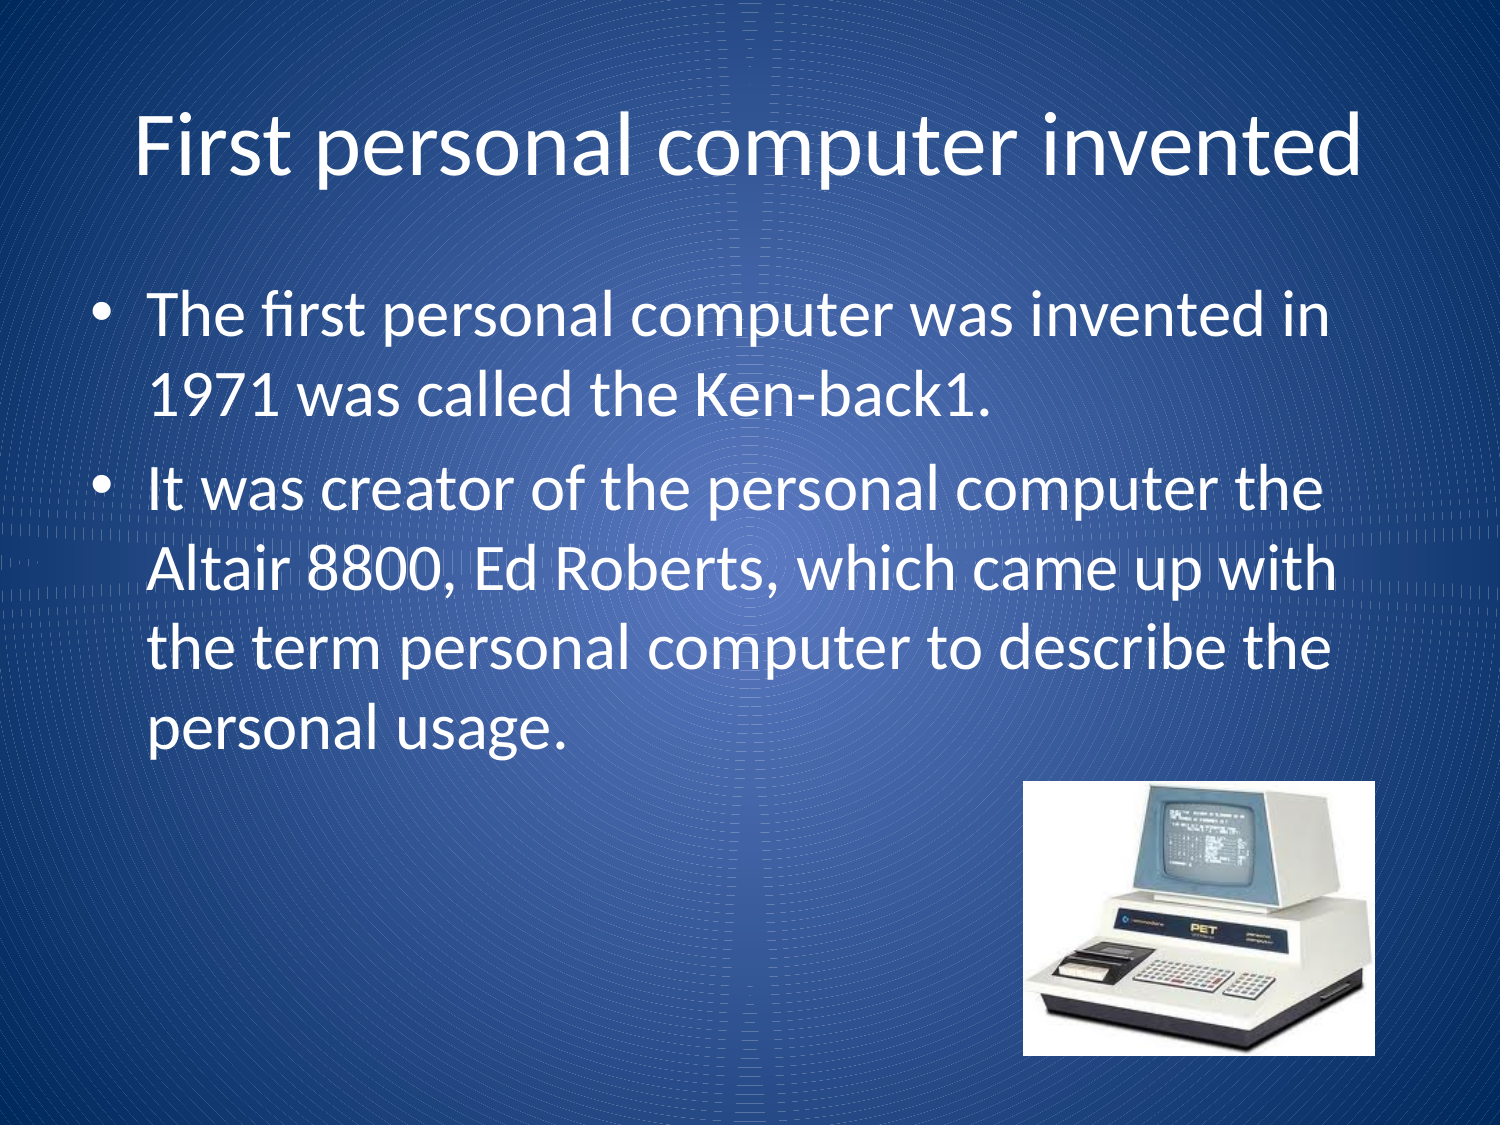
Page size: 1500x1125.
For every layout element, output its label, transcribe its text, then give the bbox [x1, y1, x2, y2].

list The first personal computer was invented in 1971 was called the Ken-back1. It was creator of the personal computer the Altair 8800, Ed Roberts, which came up with the term personal computer to describe the personal usage. [75, 262, 1425, 1005]
title First personal computer invented [75, 45, 1425, 233]
picture [1022, 781, 1375, 1056]
